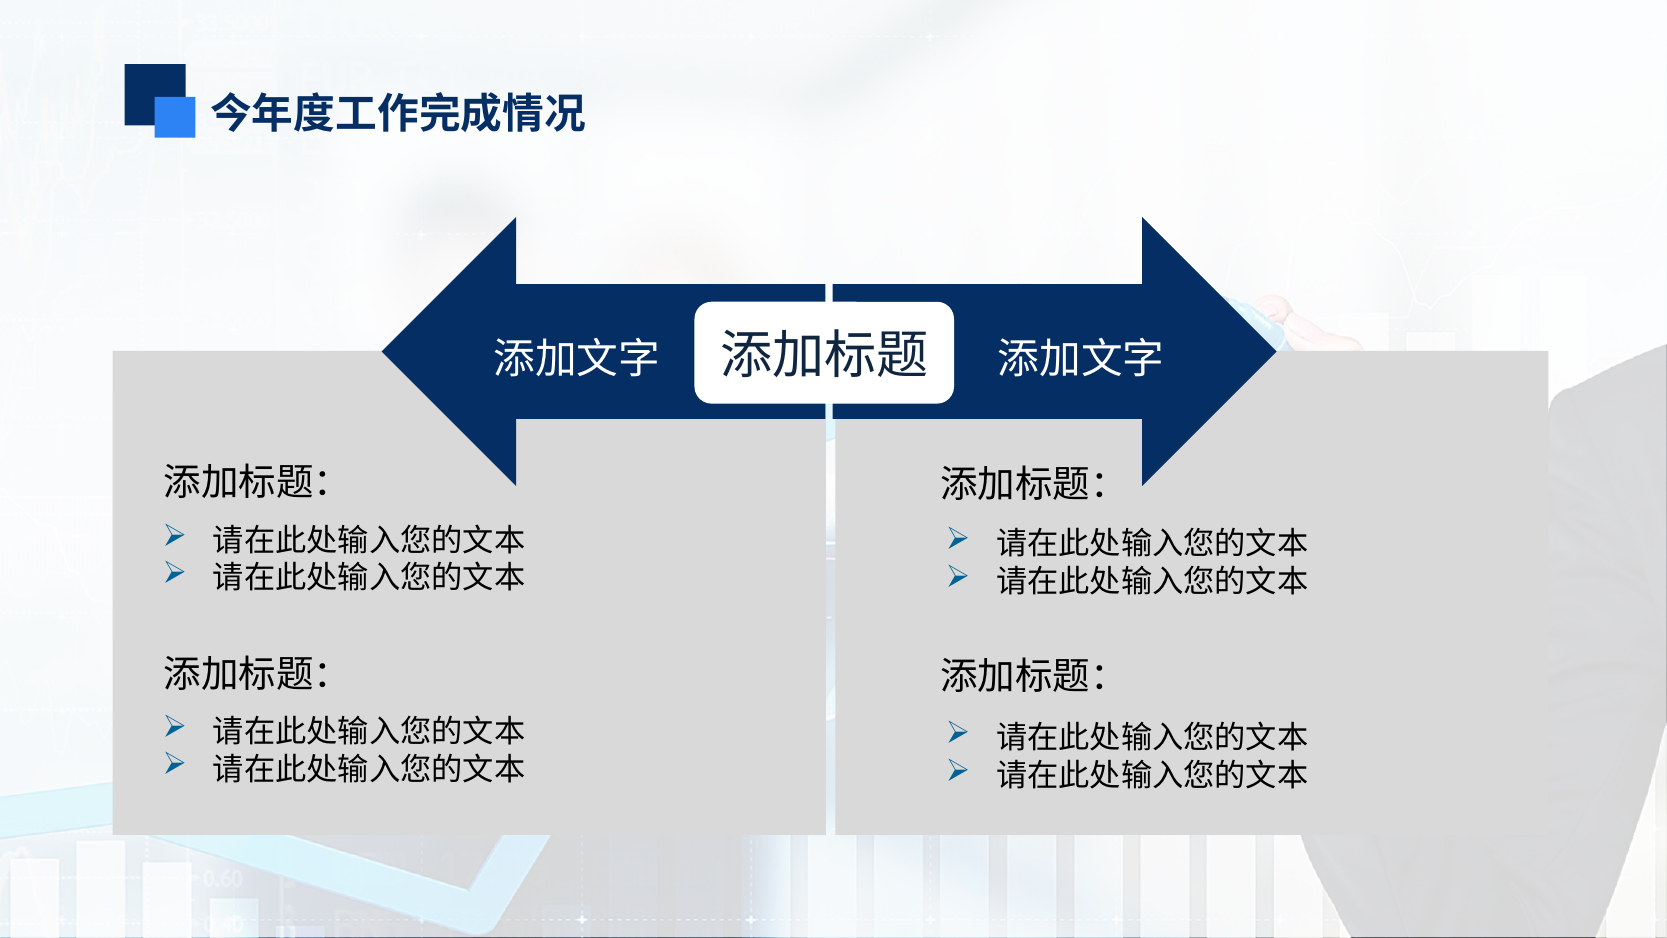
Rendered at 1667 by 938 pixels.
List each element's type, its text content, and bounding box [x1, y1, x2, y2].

text_box 今年度工作完成情况 [195, 78, 621, 144]
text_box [147, 450, 581, 796]
text_box 添加标题 [692, 299, 957, 406]
text_box [111, 349, 828, 837]
text_box [153, 95, 197, 140]
text_box [833, 349, 1551, 837]
text_box [123, 62, 188, 127]
text_box 添加文字 [379, 214, 828, 449]
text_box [924, 452, 1345, 802]
text_box 添加文字 [830, 214, 1279, 451]
